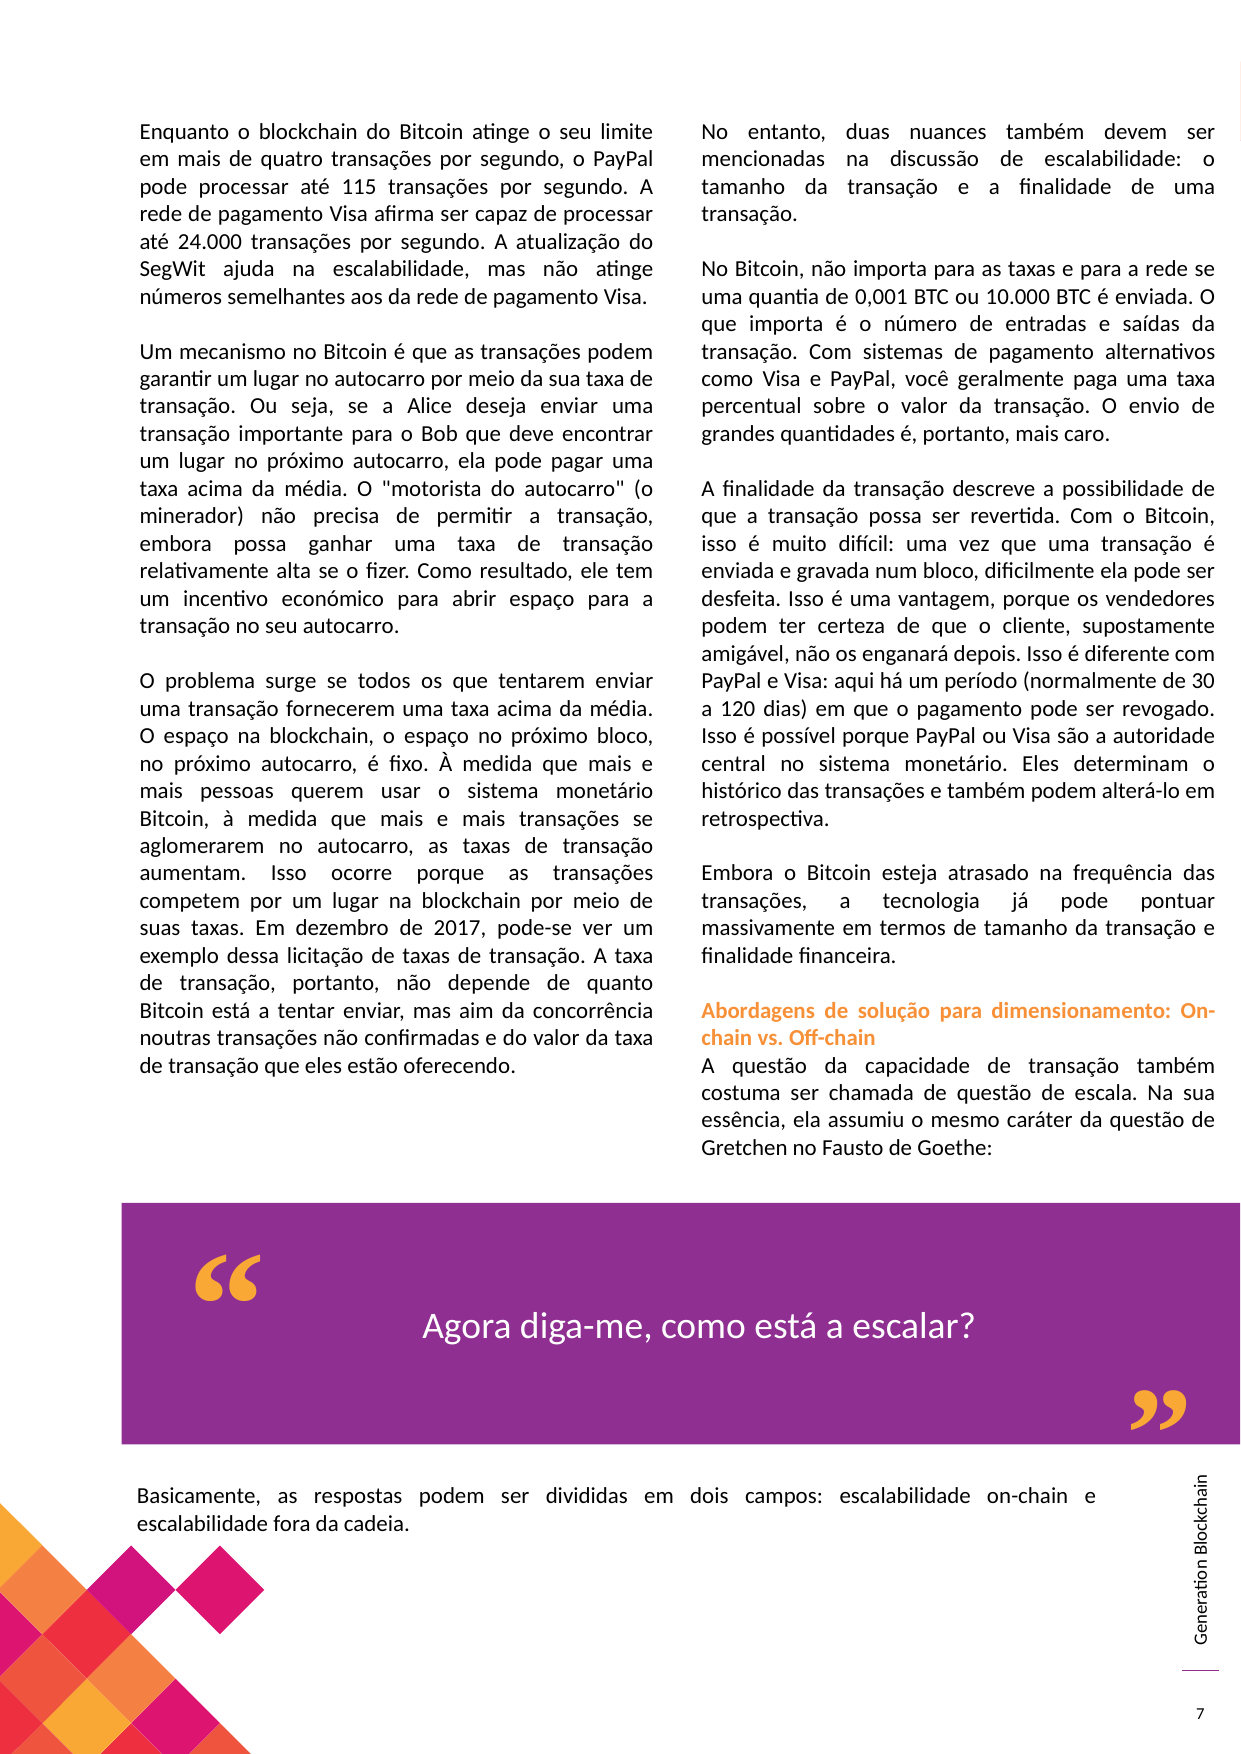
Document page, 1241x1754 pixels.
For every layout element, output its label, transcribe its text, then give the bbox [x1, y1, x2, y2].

text_box ” [1078, 1339, 1208, 1513]
text_box Agora diga-me, como está a escalar? [280, 1202, 1119, 1445]
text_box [0, 1503, 252, 1754]
text_box [992, 0, 1241, 462]
slide_number 67 [1169, 1674, 1231, 1751]
text_box [121, 1202, 280, 1445]
text_box “ [174, 1195, 503, 1350]
text_box Basicamente, as respostas podem ser divididas em dois campos: escalabilidade on-chain e escalabilidade fora da cadeia. [122, 1473, 1113, 1513]
text_box [1119, 1202, 1241, 1445]
text_box Enquanto o blockchain do Bitcoin atinge o seu limite em mais de quatro transações por segundo, o PayPal pode processar até 115 transações por segundo. A rede de pagamento Visa afirma ser capaz de processar até 24.000 transações por segundo. A atualização do SegWit ajuda na escalabilidade, mas não atinge números semelhantes aos da rede de pagamento Visa. Um mecanismo no Bitcoin é que as transações podem garantir um lugar no autocarro por meio da sua taxa de transação. Ou seja, se a Alice deseja enviar uma transação importante para o Bob que deve encontrar um lugar no próximo autocarro, ela pode pagar uma taxa acima da média. O "motorista do autocarro" (o minerador) não precisa de permitir a transação, embora possa ganhar uma taxa de transação relativamente alta se o fizer. Como resultado, ele tem um incentivo económico para abrir espaço para a transação no seu autocarro. O problema surge se todos os que tentarem enviar uma transação fornecerem uma taxa acima da média. O espaço na blockchain, o espaço no próximo bloco, no próximo autocarro, é fixo. À medida que mais e mais pessoas querem usar o sistema monetário Bitcoin, à medida que mais e mais transações se aglomerarem no autocarro, as taxas de transação aumentam. Isso ocorre porque as transações competem por um lugar na blockchain por meio de suas taxas. Em dezembro de 2017, pode-se ver um exemplo dessa licitação de taxas de transação. A taxa de transação, portanto, não depende de quanto Bitcoin está a tentar enviar, mas aim da concorrência noutras transações não confirmadas e do valor da taxa de transação que eles estão oferecendo. No entanto, duas nuances também devem ser mencionadas na discussão de escalabilidade: o tamanho da transação e a finalidade de uma transação. No Bitcoin, não importa para as taxas e para a rede se uma quantia de 0,001 BTC ou 10.000 BTC é enviada. O que importa é o número de entradas e saídas da transação. Com sistemas de pagamento alternativos como Visa e PayPal, você geralmente paga uma taxa percentual sobre o valor da transação. O envio de grandes quantidades é, portanto, mais caro. A finalidade da transação descreve a possibilidade de que a transação possa ser revertida. Com o Bitcoin, isso é muito difícil: uma vez que uma transação é enviada e gravada num bloco, dificilmente ela pode ser desfeita. Isso é uma vantagem, porque os vendedores podem ter certeza de que o cliente, supostamente amigável, não os enganará depois. Isso é diferente com PayPal e Visa: aqui há um período (normalmente de 30 a 120 dias) em que o pagamento pode ser revogado. Isso é possível porque PayPal ou Visa são a autoridade central no sistema monetário. Eles determinam o histórico das transações e também podem alterá-lo em retrospectiva. Embora o Bitcoin esteja atrasado na frequência das transações, a tecnologia já pode pontuar massivamente em termos de tamanho da transação e finalidade financeira. Abordagens de solução para dimensionamento: On-chain vs. Off-chain A questão da capacidade de transação também costuma ser chamada de questão de escala. Na sua essência, ela assumiu o mesmo caráter da questão de Gretchen no Fausto de Goethe: [124, 109, 1231, 1177]
